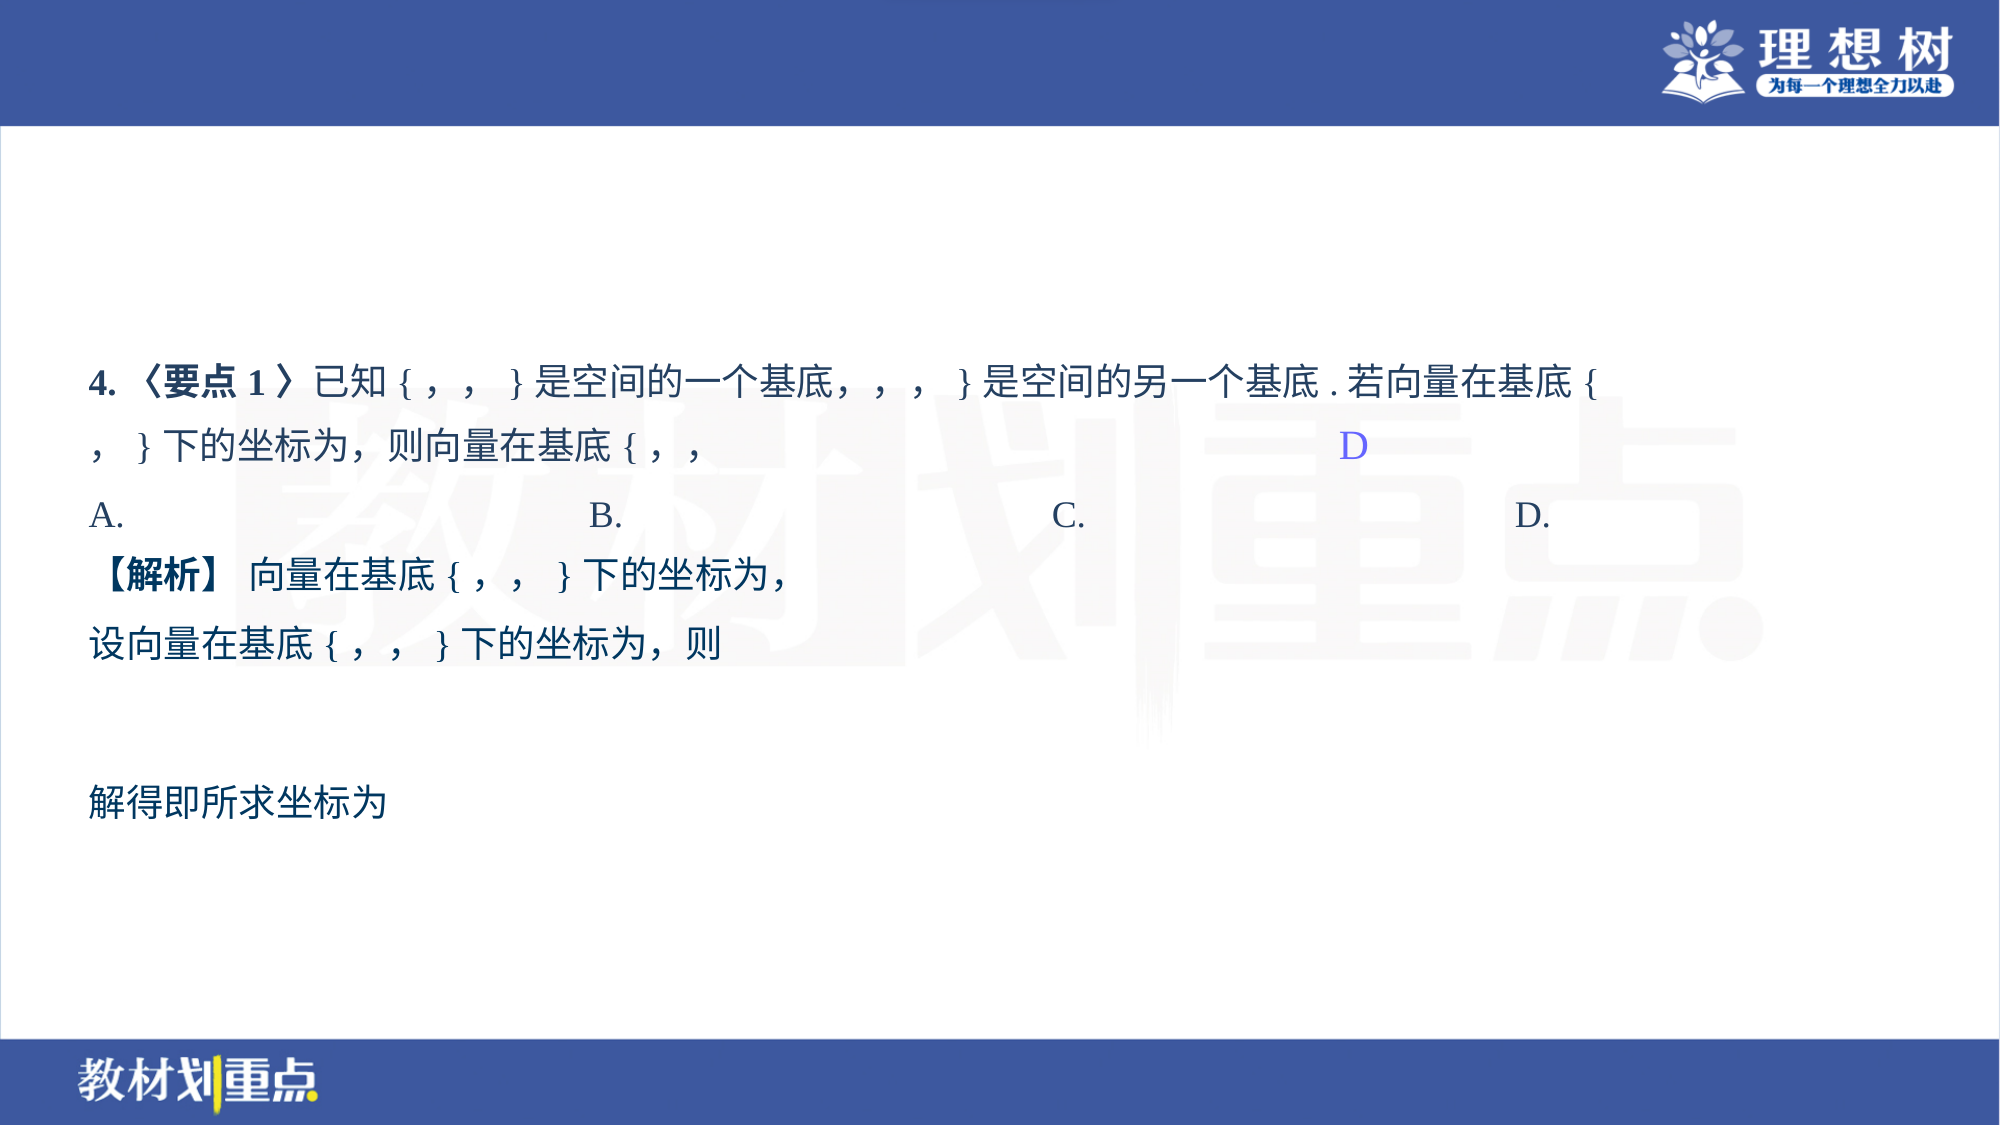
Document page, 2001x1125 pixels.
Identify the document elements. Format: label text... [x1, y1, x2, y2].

picture [0, 0, 2000, 1125]
text_box D [1323, 416, 1384, 466]
